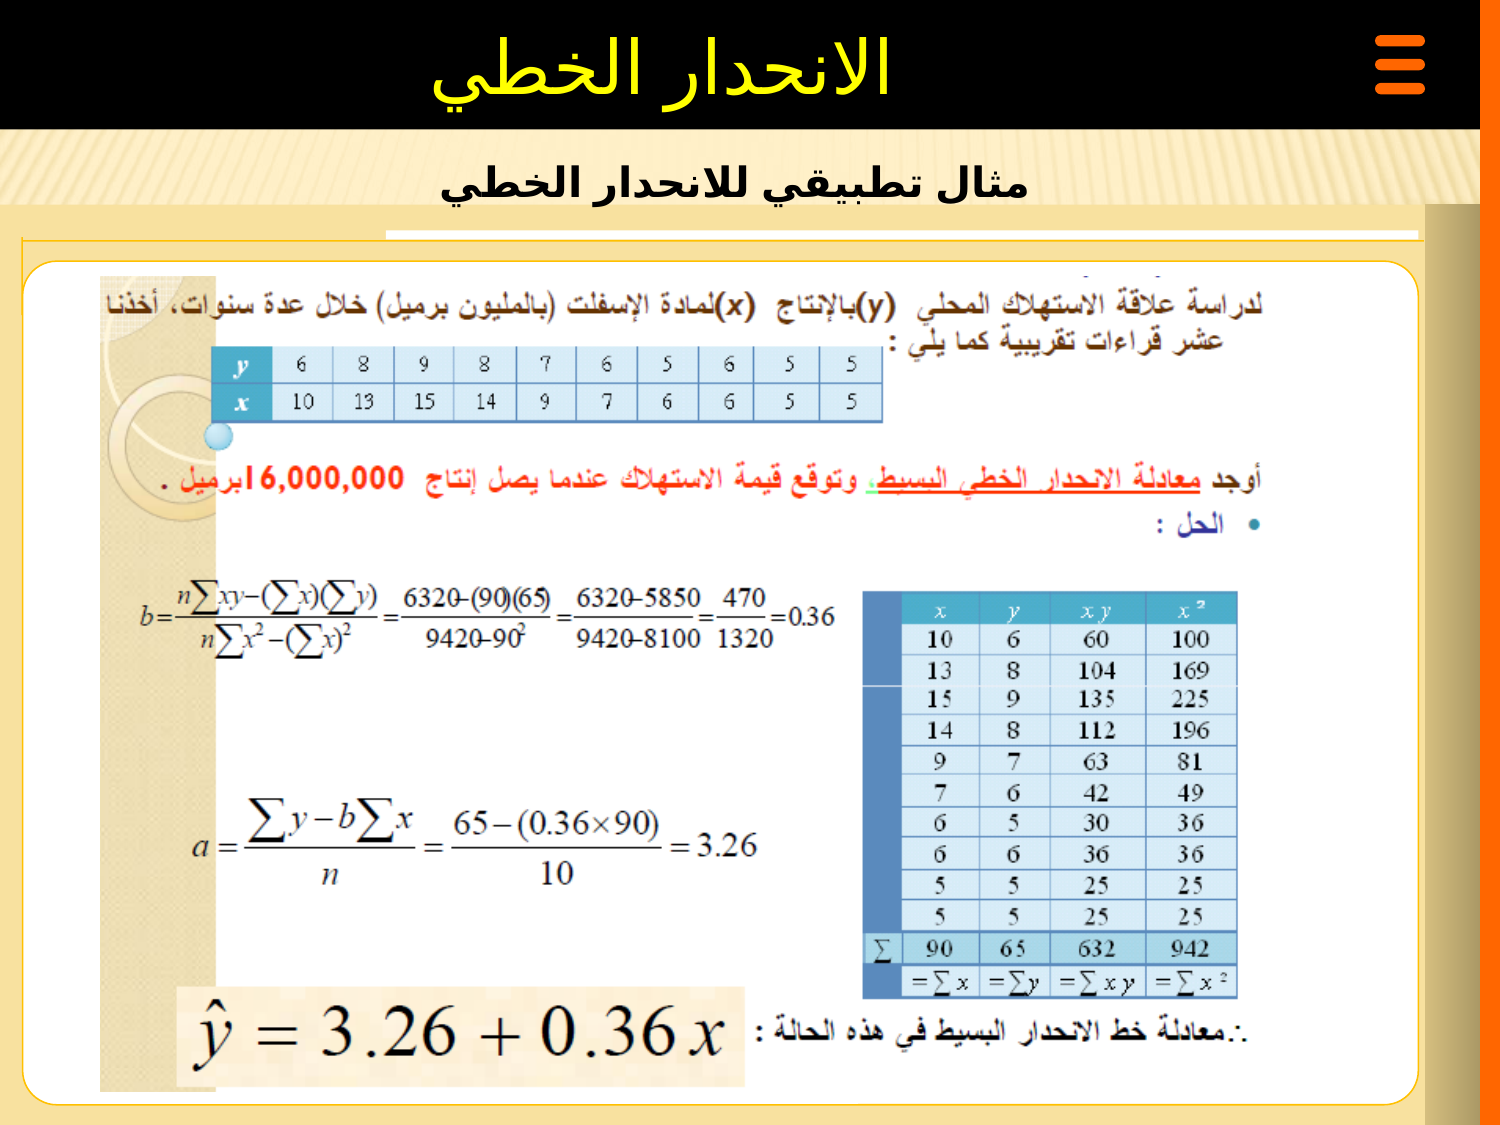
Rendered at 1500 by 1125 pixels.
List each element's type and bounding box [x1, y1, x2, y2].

picture [99, 275, 1271, 1092]
text_box [0, 0, 1500, 1125]
